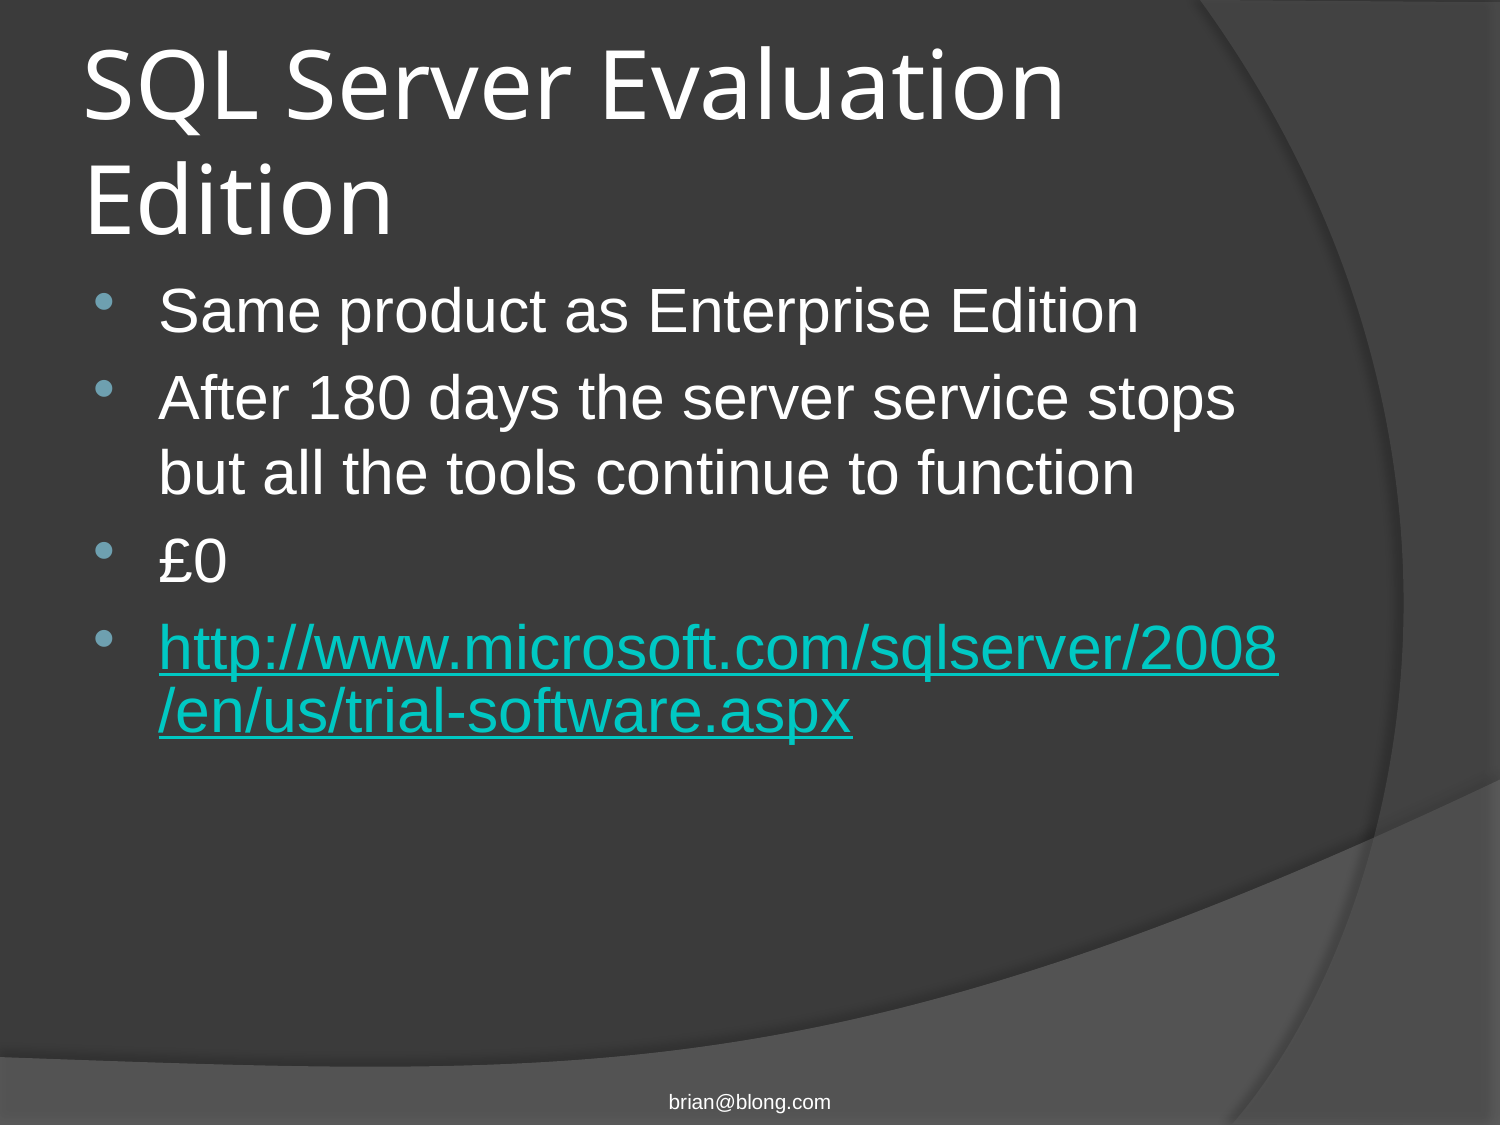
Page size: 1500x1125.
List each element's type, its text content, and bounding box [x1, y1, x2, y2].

title SQL Server Evaluation Edition [75, 45, 1300, 233]
list Same product as Enterprise Edition After 180 days the server service stops but all the tools continue to function £0 http://www.microsoft.com/sqlserver/2008/en/us/trial-software.aspx [75, 262, 1300, 1005]
footer brian@blong.com [512, 1053, 988, 1114]
